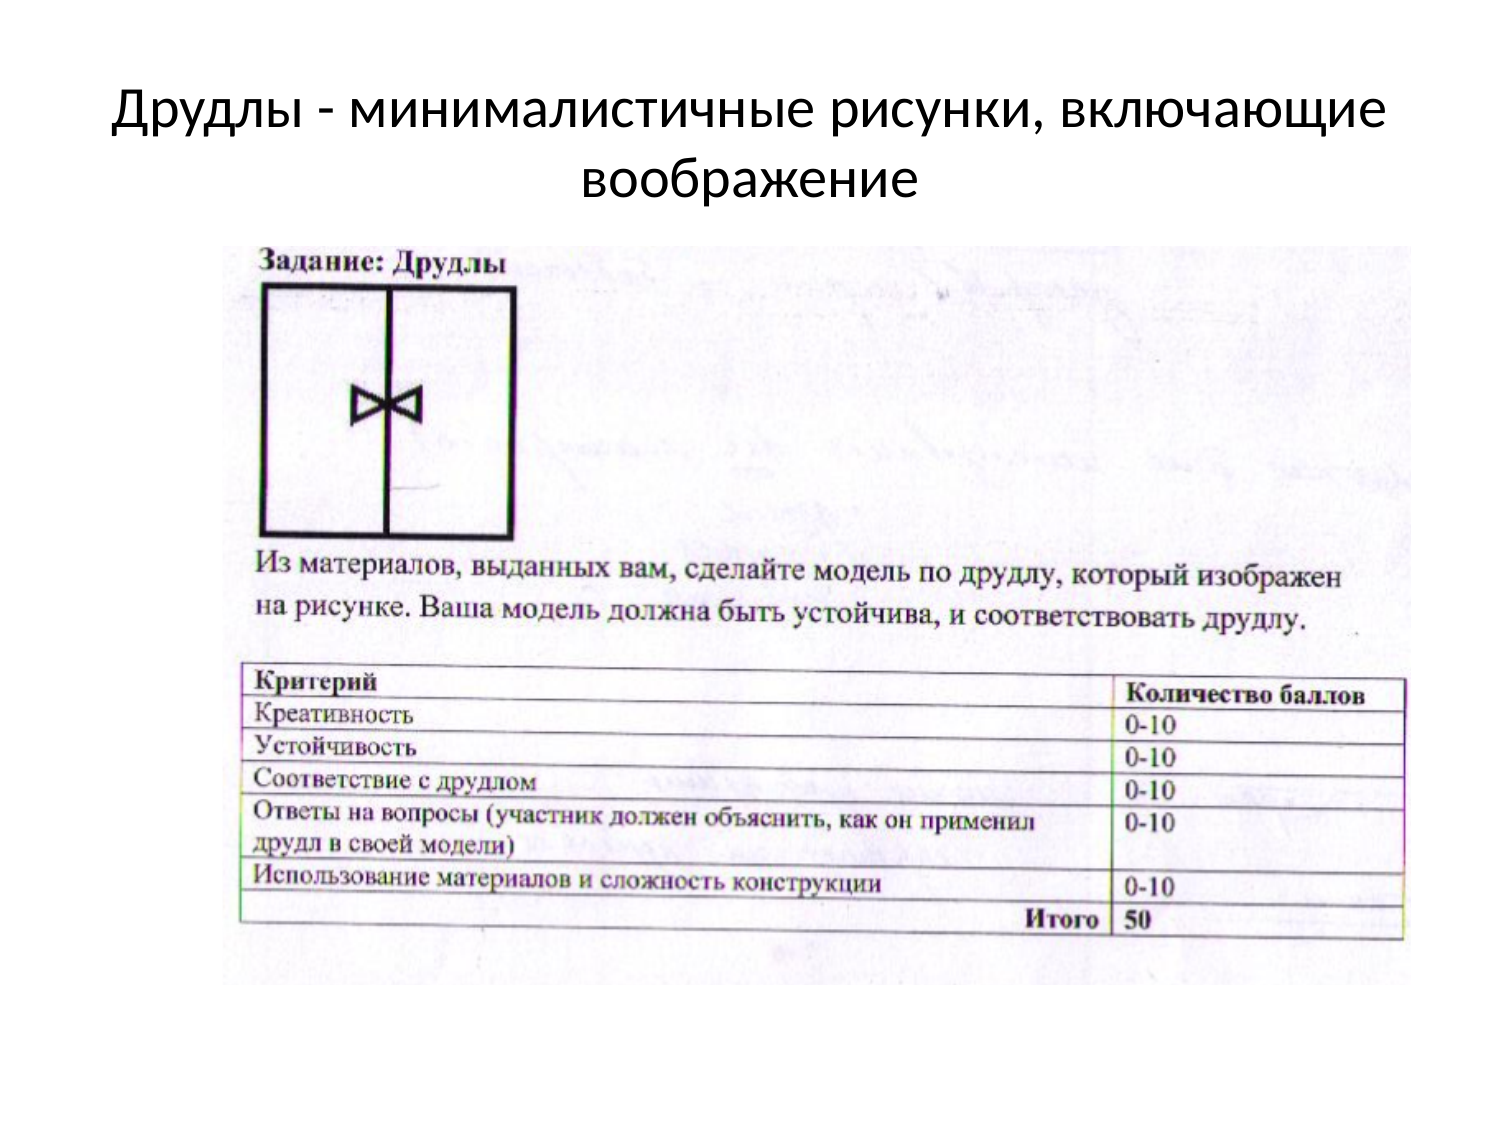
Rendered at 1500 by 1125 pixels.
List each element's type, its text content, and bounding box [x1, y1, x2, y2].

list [447, 20, 1187, 1125]
picture [1187, 246, 1411, 985]
title Друдлы - минималистичные рисунки, включающие воображение [75, 45, 442, 233]
picture [222, 246, 447, 985]
title Друдлы - минималистичные рисунки, включающие воображение [1191, 45, 1425, 233]
